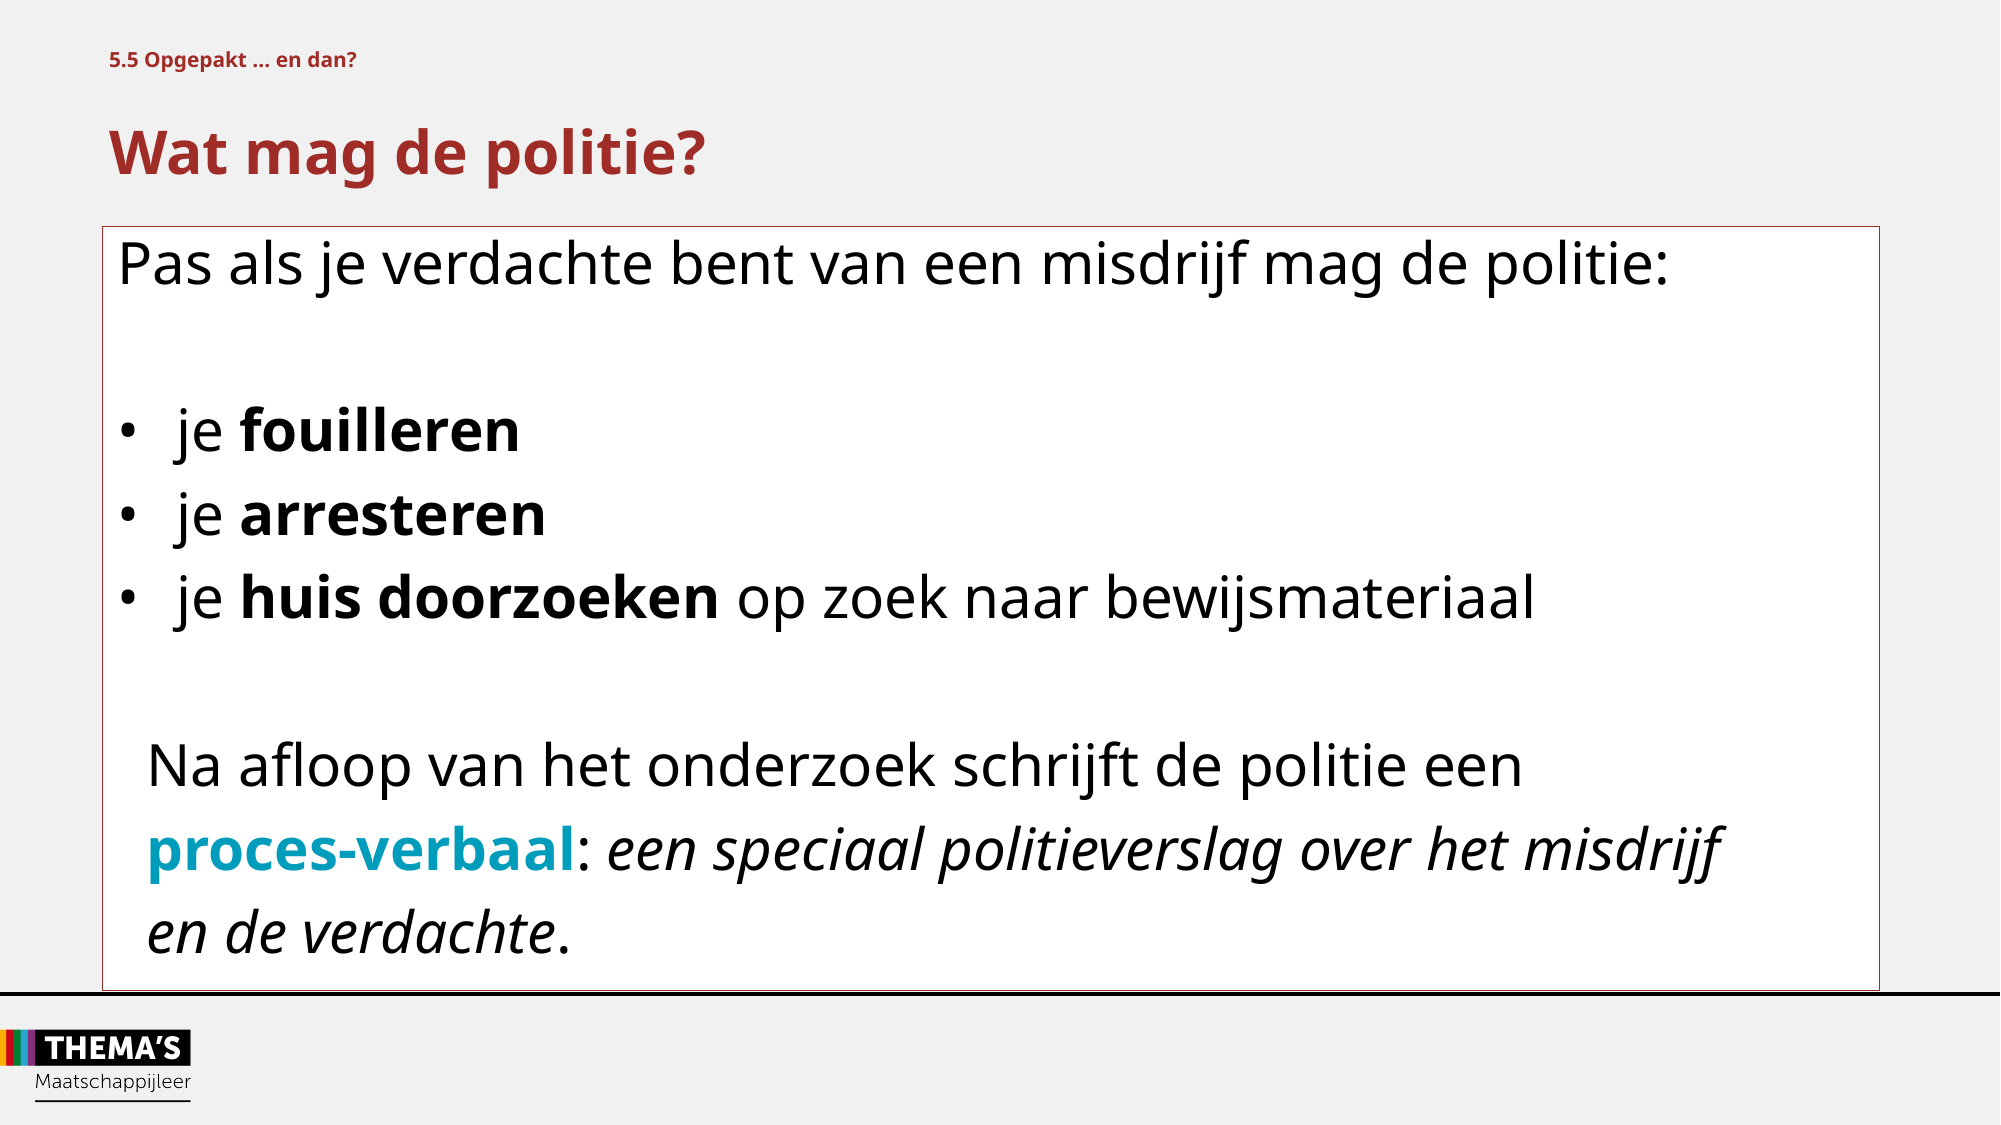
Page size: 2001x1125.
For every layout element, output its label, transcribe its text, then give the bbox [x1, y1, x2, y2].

picture [0, 993, 203, 1125]
list Pas als je verdachte bent van een misdrijf mag de politie: • je fouilleren • je arresteren • je huis doorzoeken op zoek naar bewijsmateriaal Na afloop van het onderzoek schrijft de politie een proces-verbaal: een speciaal politieverslag over het misdrijf en de verdachte. [102, 226, 1880, 991]
list Wat mag de politie? [94, 114, 1879, 205]
list 5.5 Opgepakt ... en dan? [94, 33, 941, 88]
